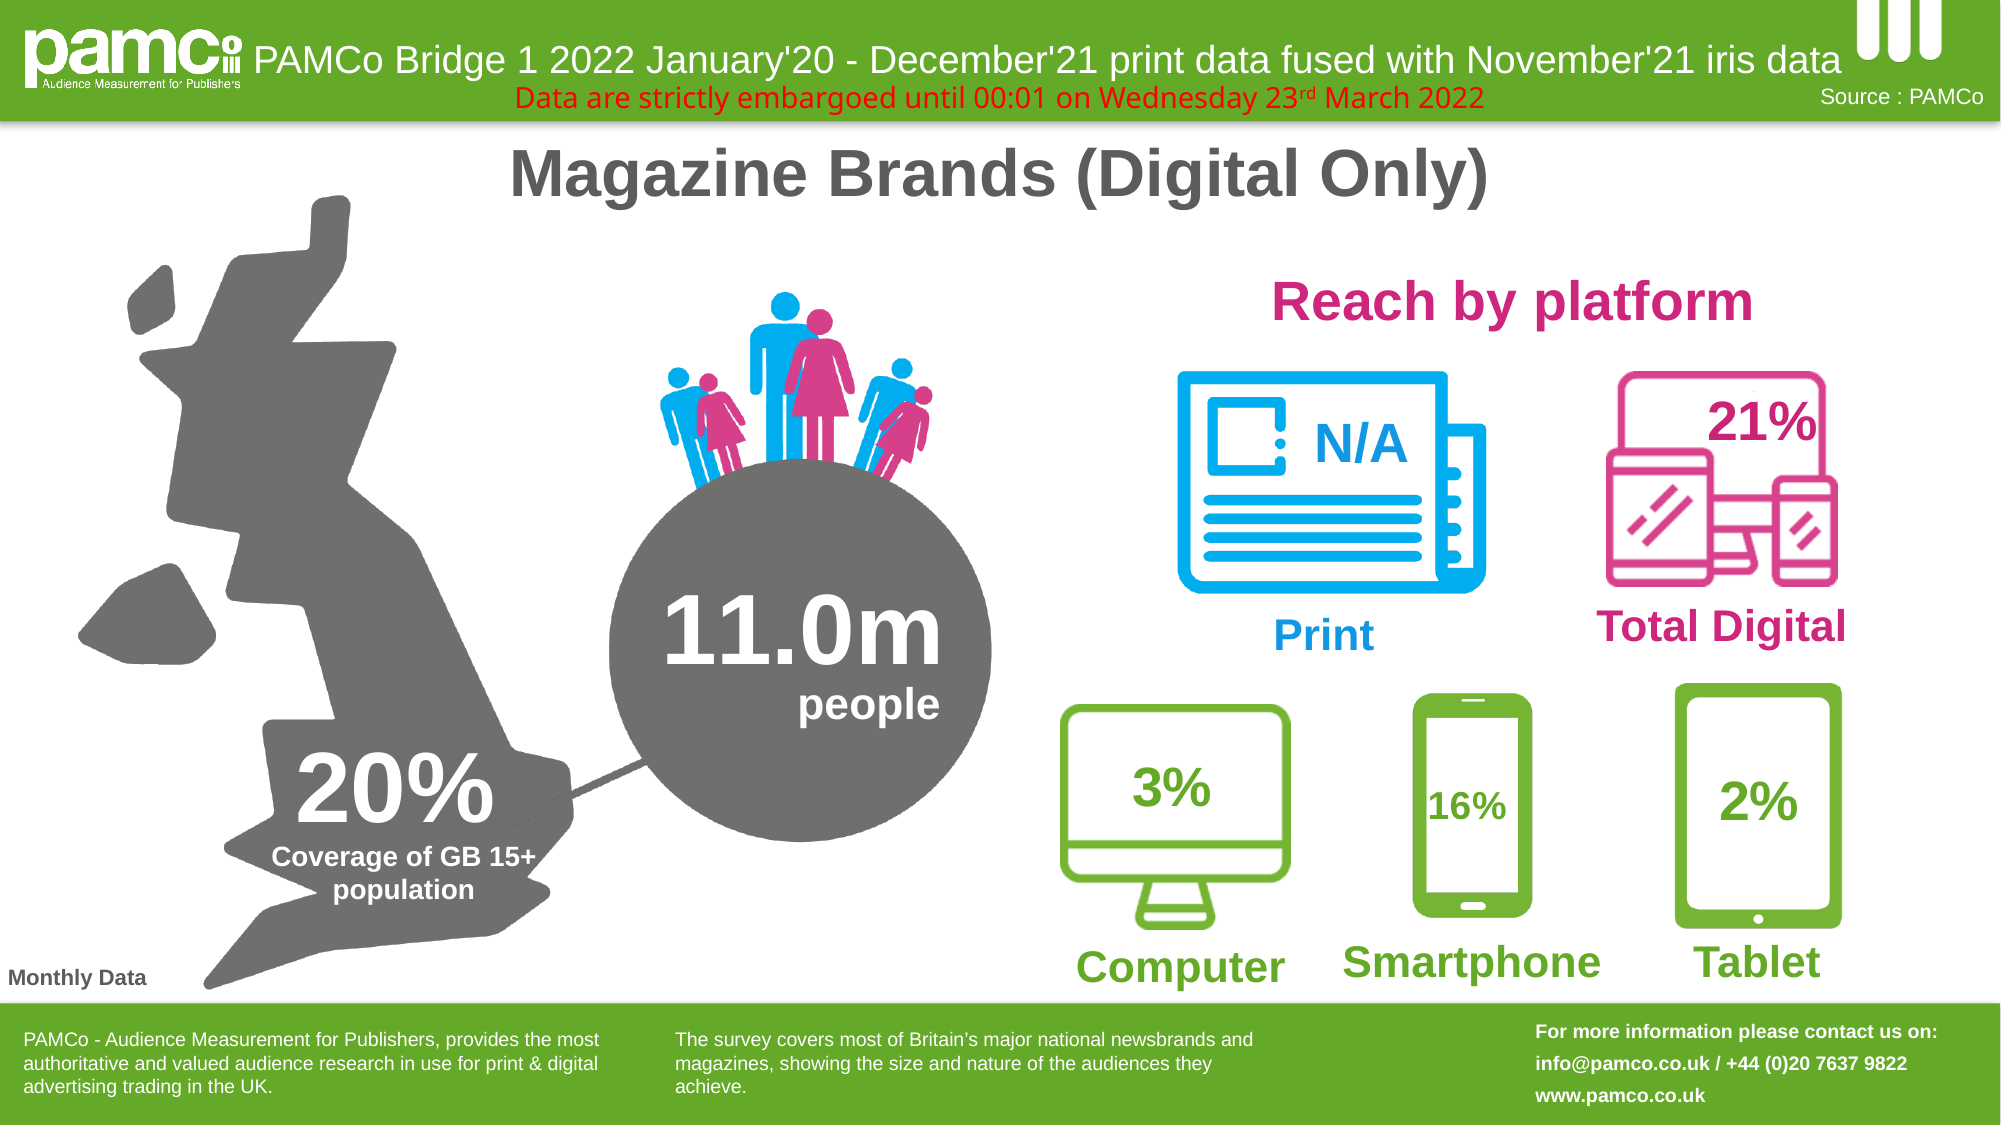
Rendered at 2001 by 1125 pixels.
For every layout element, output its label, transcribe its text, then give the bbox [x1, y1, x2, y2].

picture [1850, 0, 1944, 108]
picture [1378, 644, 1565, 944]
picture [55, 218, 1011, 1017]
text_box Magazine Brands (Digital Only) [0, 122, 2000, 218]
picture [1060, 704, 1291, 930]
picture [1341, 631, 1350, 636]
picture [1606, 371, 1838, 587]
picture [23, 26, 243, 90]
text_box N/A [1283, 399, 1441, 482]
picture [1654, 655, 1862, 950]
picture [1282, 624, 1295, 634]
picture [1142, 326, 1521, 636]
